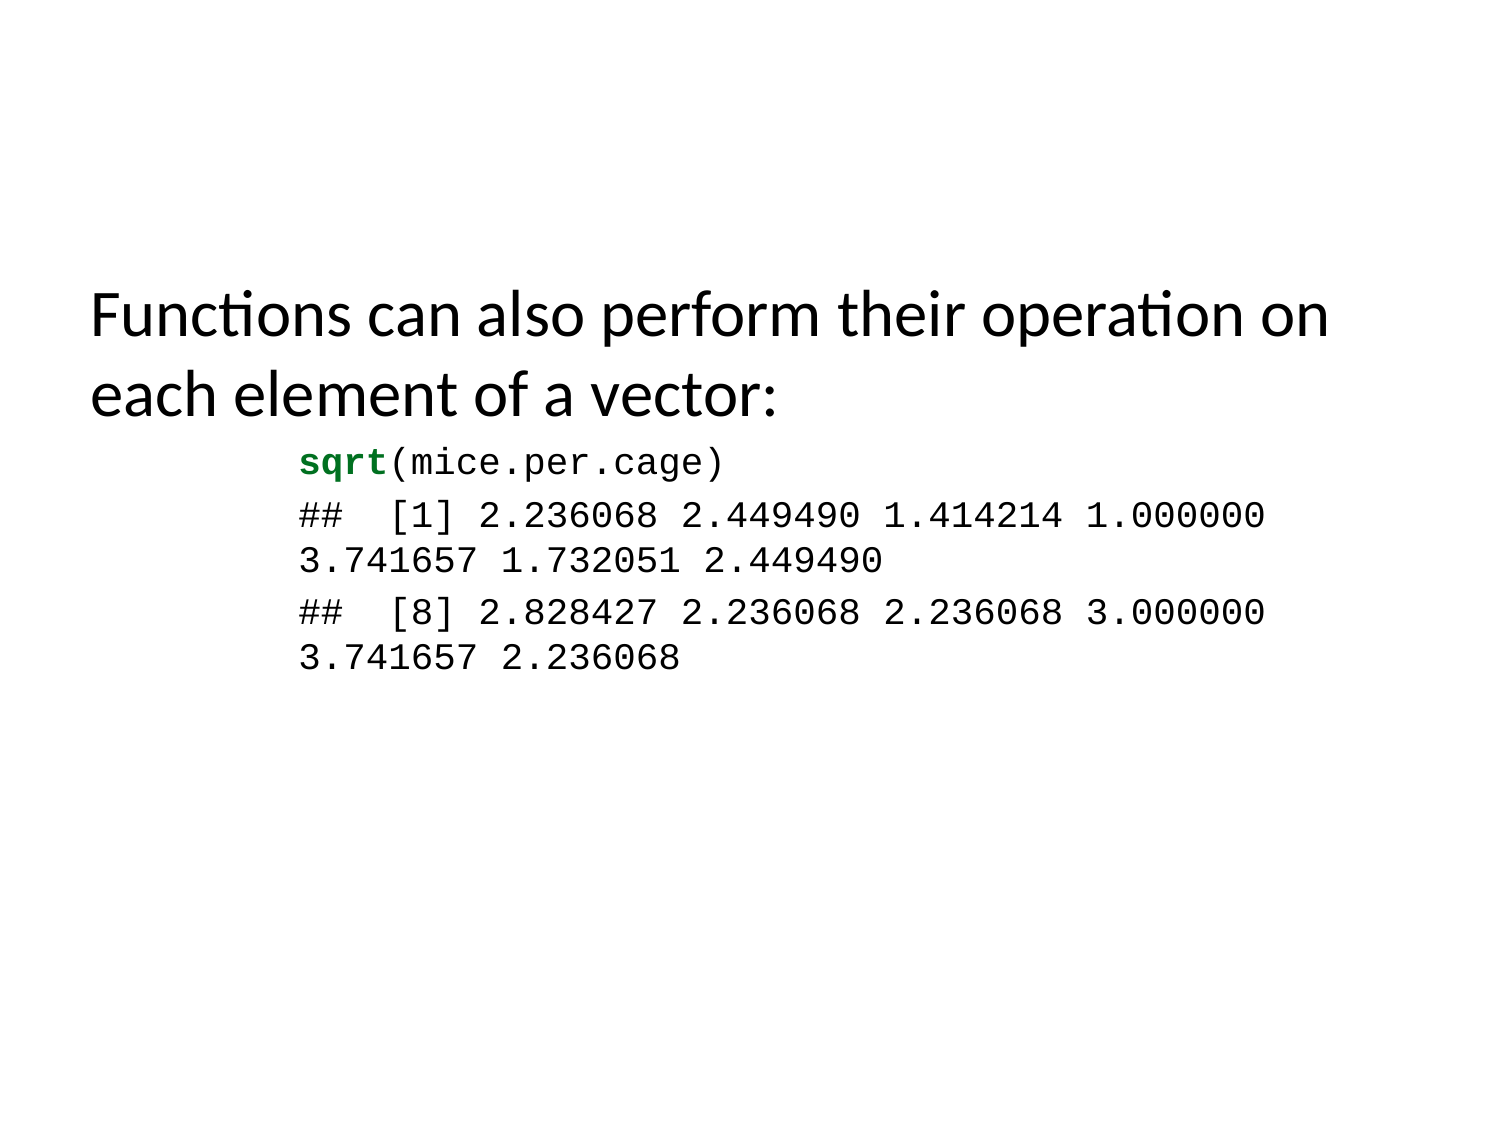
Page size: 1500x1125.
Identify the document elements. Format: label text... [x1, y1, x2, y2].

list Functions can also perform their operation on each element of a vector: sqrt(mice.per.cage) ## [1] 2.236068 2.449490 1.414214 1.000000 3.741657 1.732051 2.449490 ## [8] 2.828427 2.236068 2.236068 3.000000 3.741657 2.236068 [75, 262, 1425, 1005]
